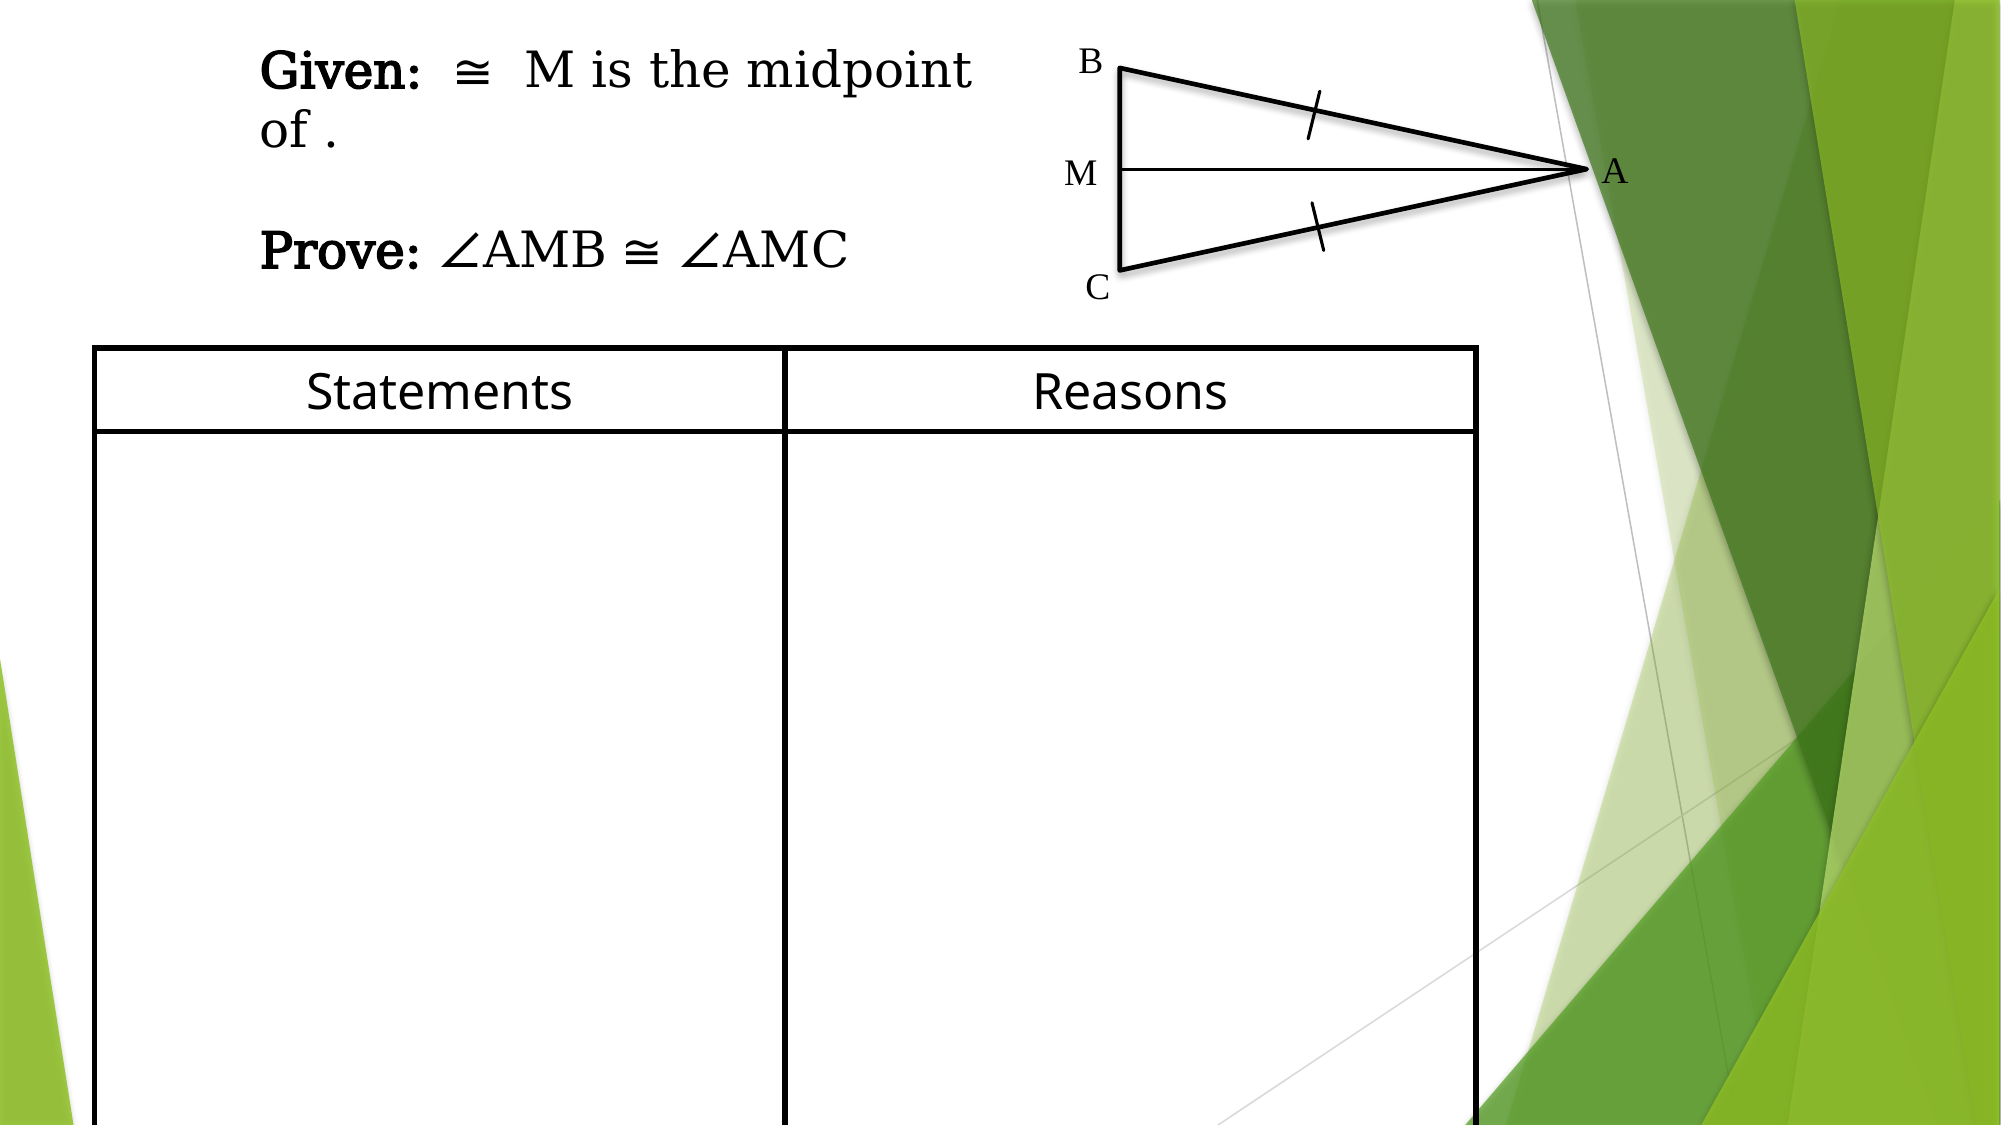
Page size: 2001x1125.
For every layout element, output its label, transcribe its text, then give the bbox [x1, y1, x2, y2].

table_cell [788, 434, 1473, 1125]
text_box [1311, 202, 1325, 251]
text_box B [1063, 28, 1134, 89]
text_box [1307, 90, 1321, 140]
text_box M [1049, 140, 1113, 200]
table_header Statements [97, 351, 782, 429]
text_box A [1586, 138, 1657, 199]
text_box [1251, 0, 1455, 404]
text_box C [1070, 254, 1141, 315]
table_cell [97, 434, 782, 1125]
table_header Reasons [788, 351, 1473, 429]
